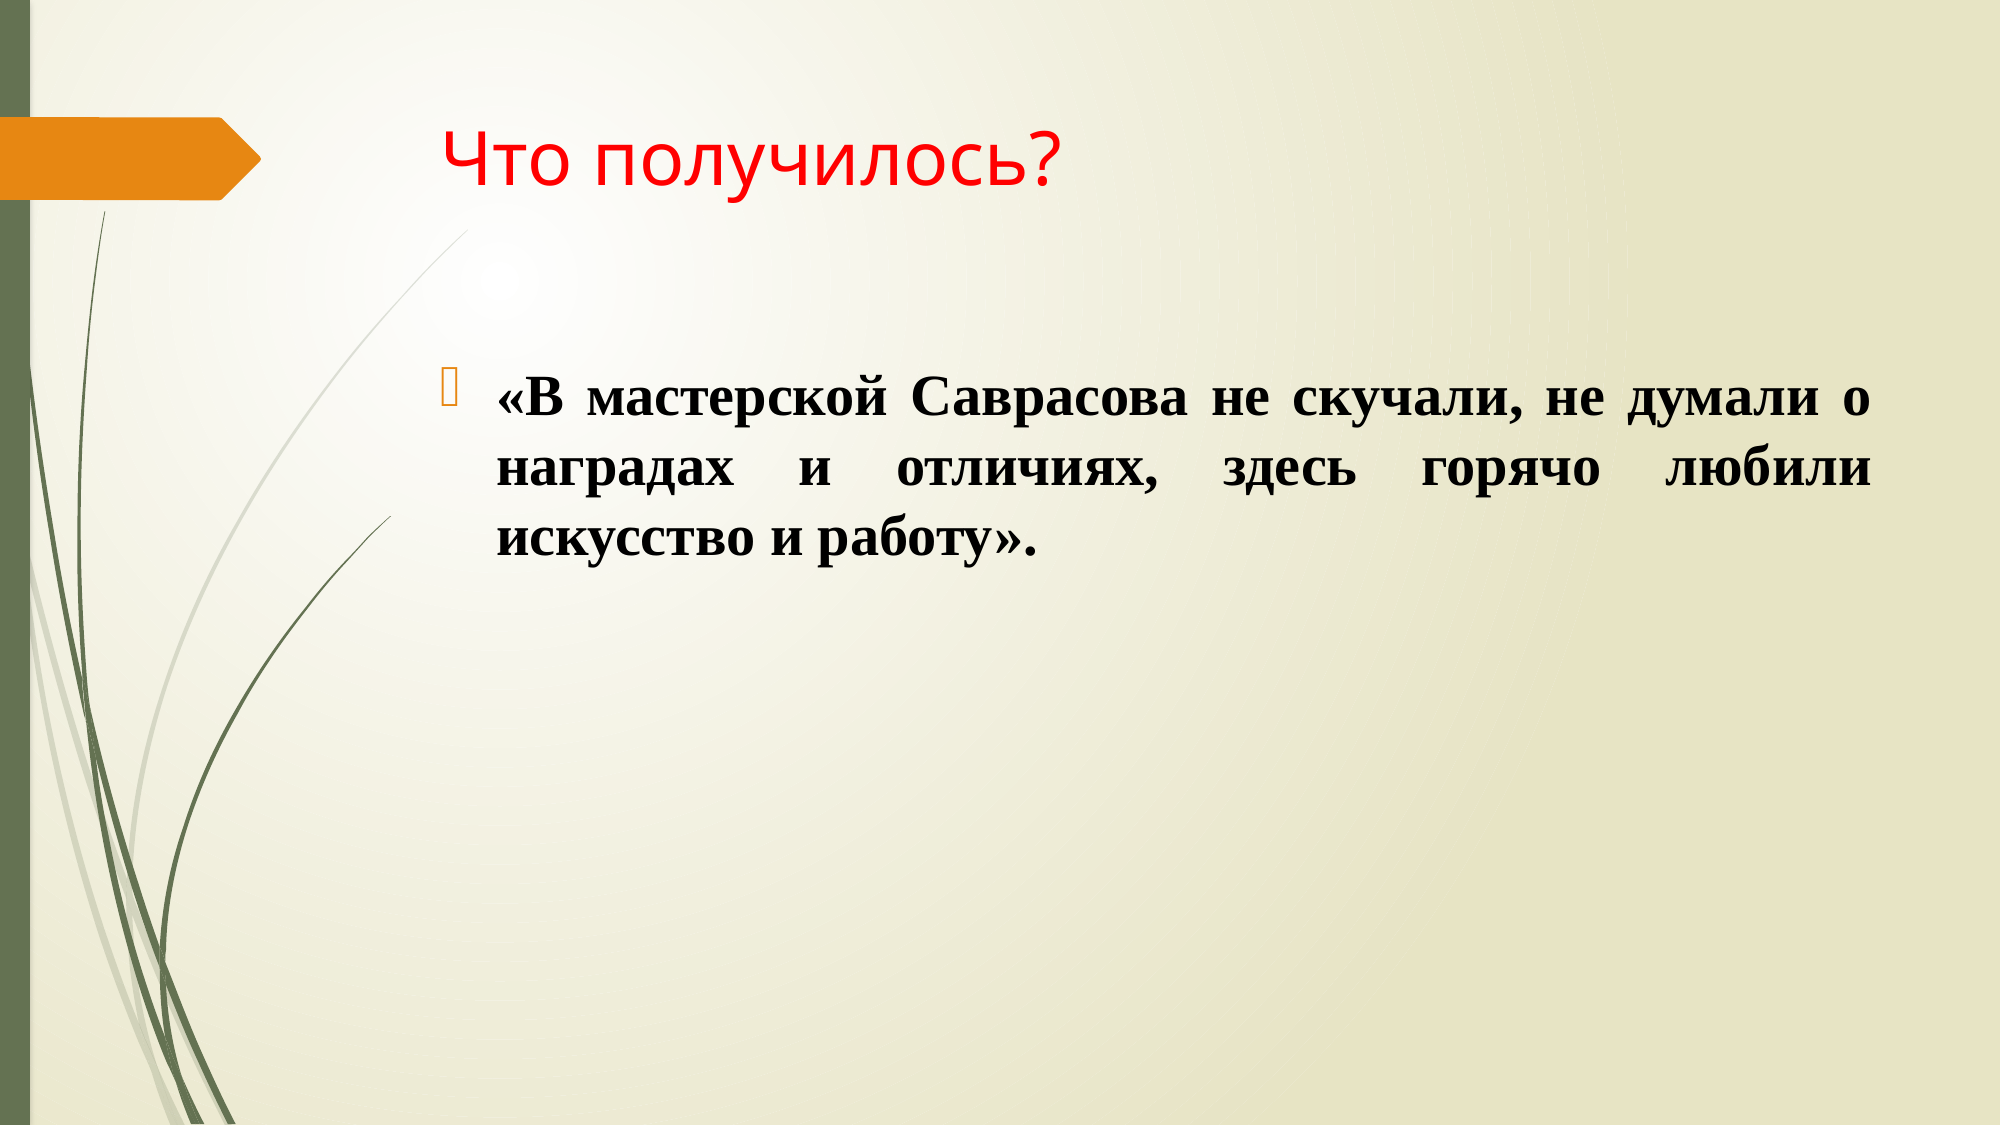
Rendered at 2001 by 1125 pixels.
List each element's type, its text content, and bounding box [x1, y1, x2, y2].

title Что получилось? [425, 102, 1888, 313]
list «В мастерской Саврасова не скучали, не думали о наградах и отличиях, здесь горячо любили искусство и работу». [424, 350, 1888, 970]
